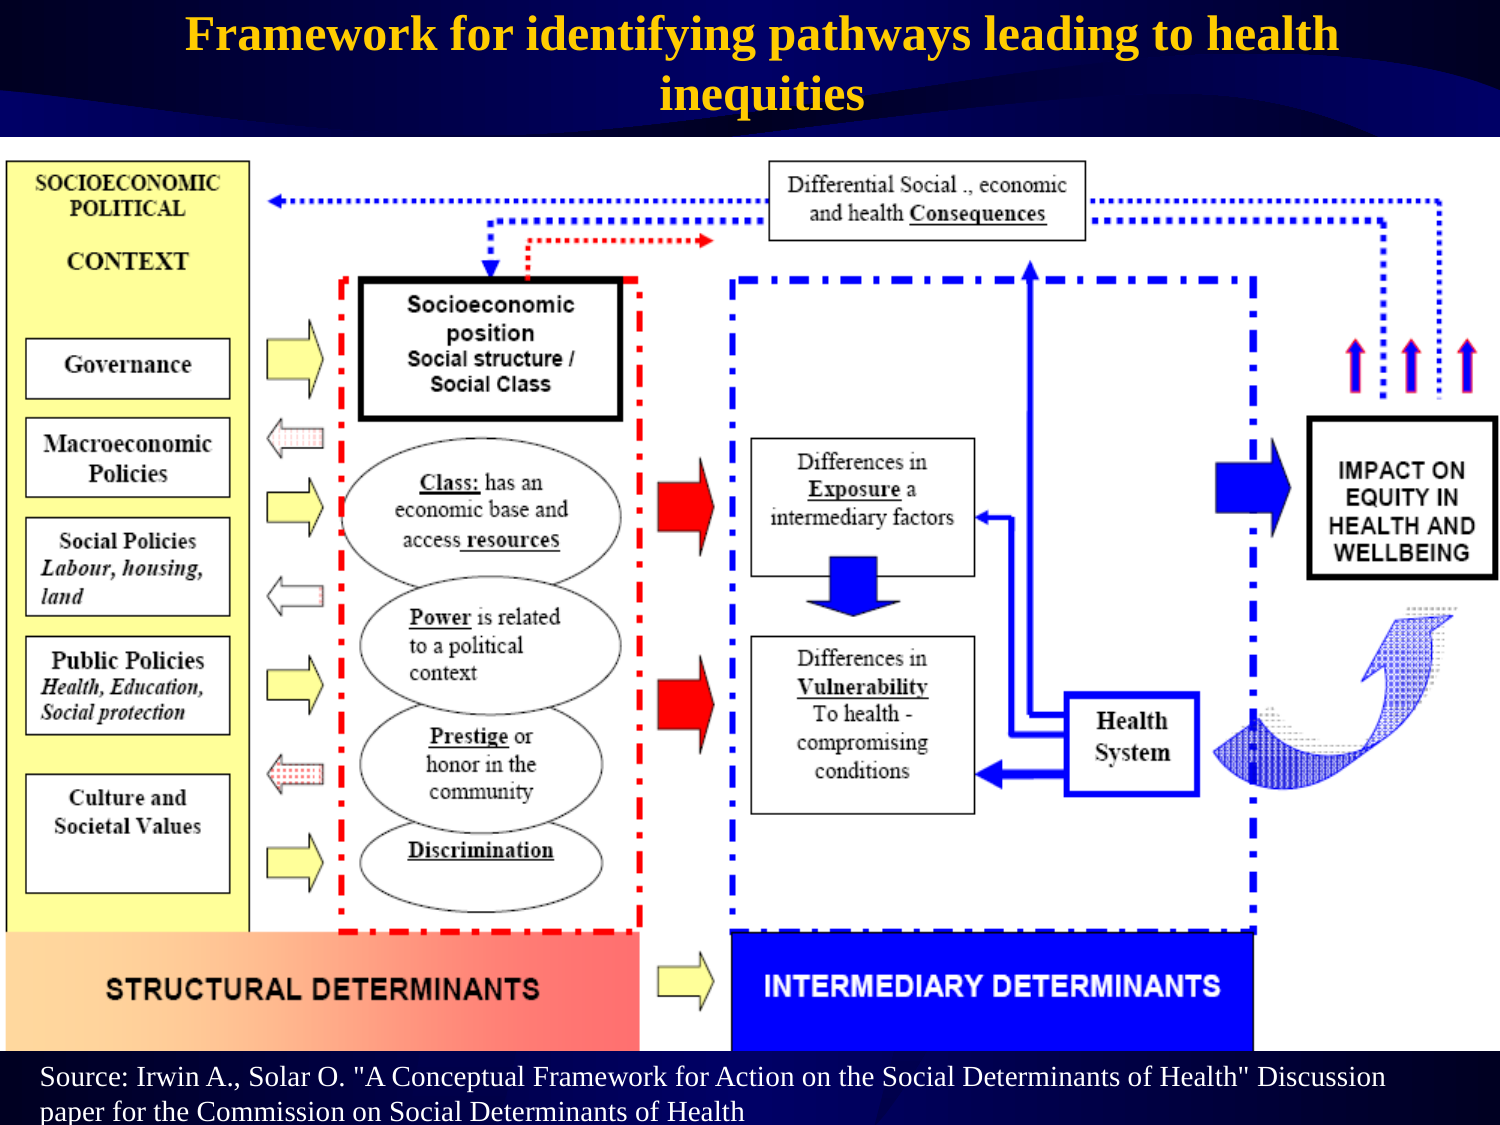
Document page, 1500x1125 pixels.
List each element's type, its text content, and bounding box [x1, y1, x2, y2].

picture [0, 137, 1500, 1051]
title Framework for identifying pathways leading to health inequities [74, 19, 1451, 101]
text_box Source: Irwin A., Solar O. "A Conceptual Framework for Action on the Social Determinants of Health" Discussion paper for the Commission on Social Determinants of Health [24, 1057, 1463, 1125]
